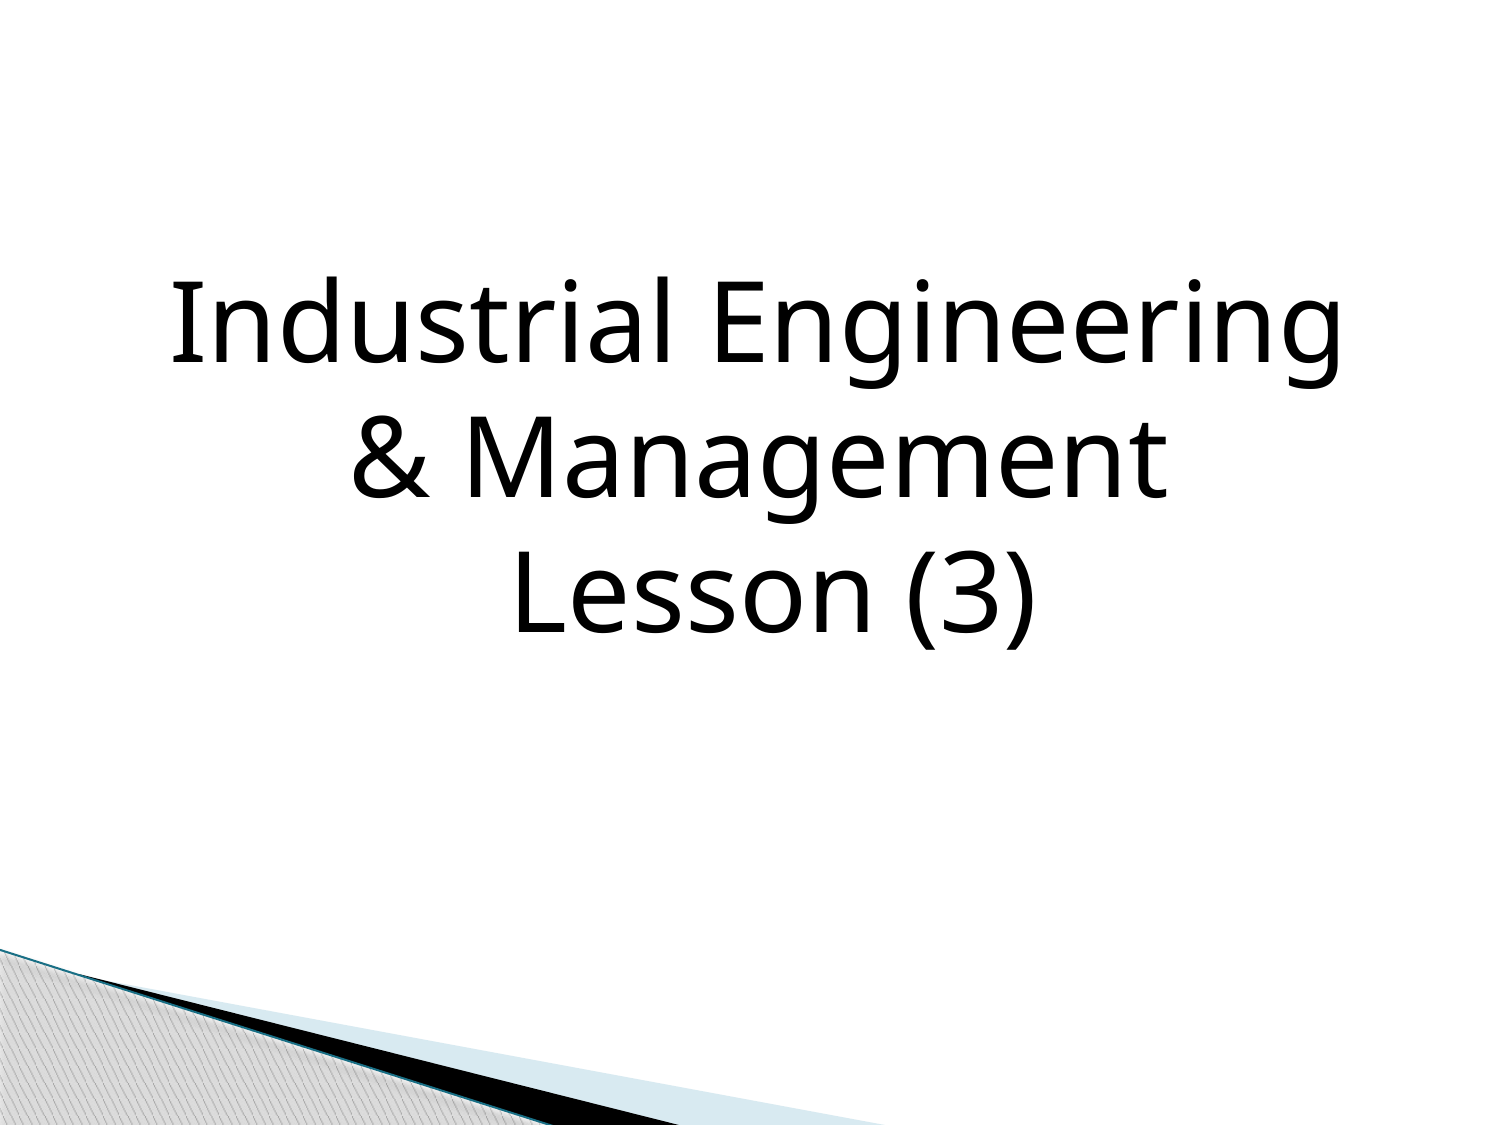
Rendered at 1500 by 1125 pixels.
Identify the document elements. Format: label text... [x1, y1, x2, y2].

list Industrial Engineering & Management Lesson (3) [75, 243, 1425, 986]
